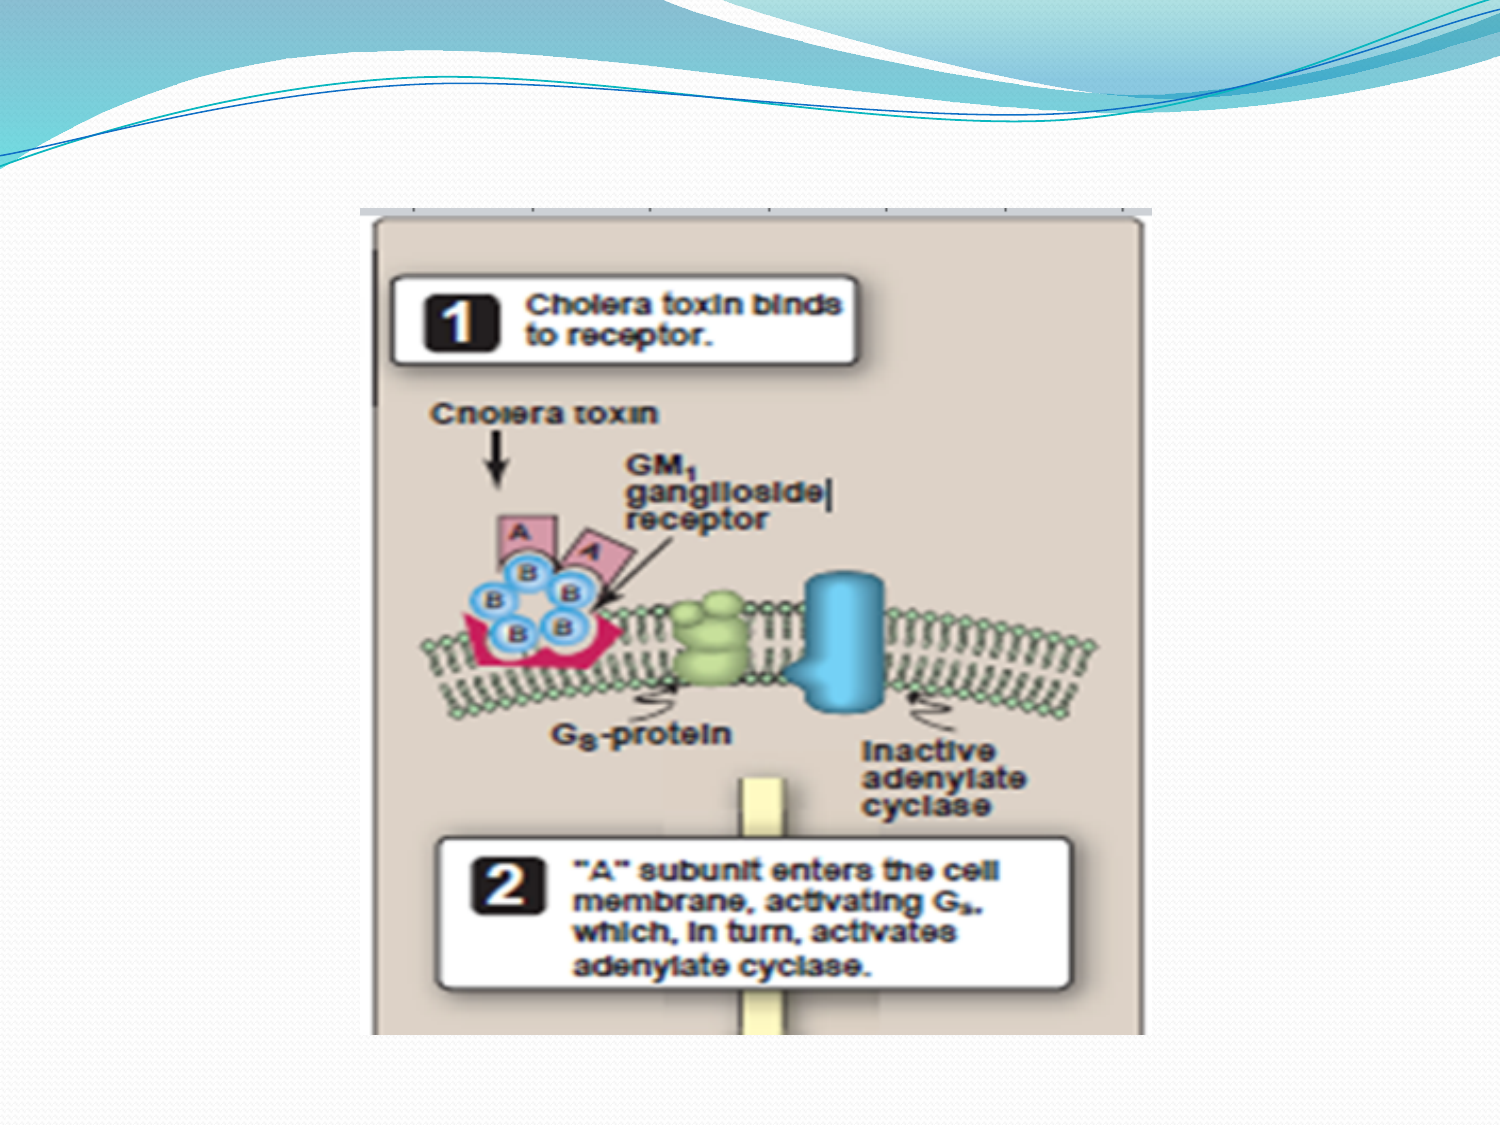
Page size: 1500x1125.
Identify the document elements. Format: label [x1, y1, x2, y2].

picture [359, 207, 1152, 1036]
